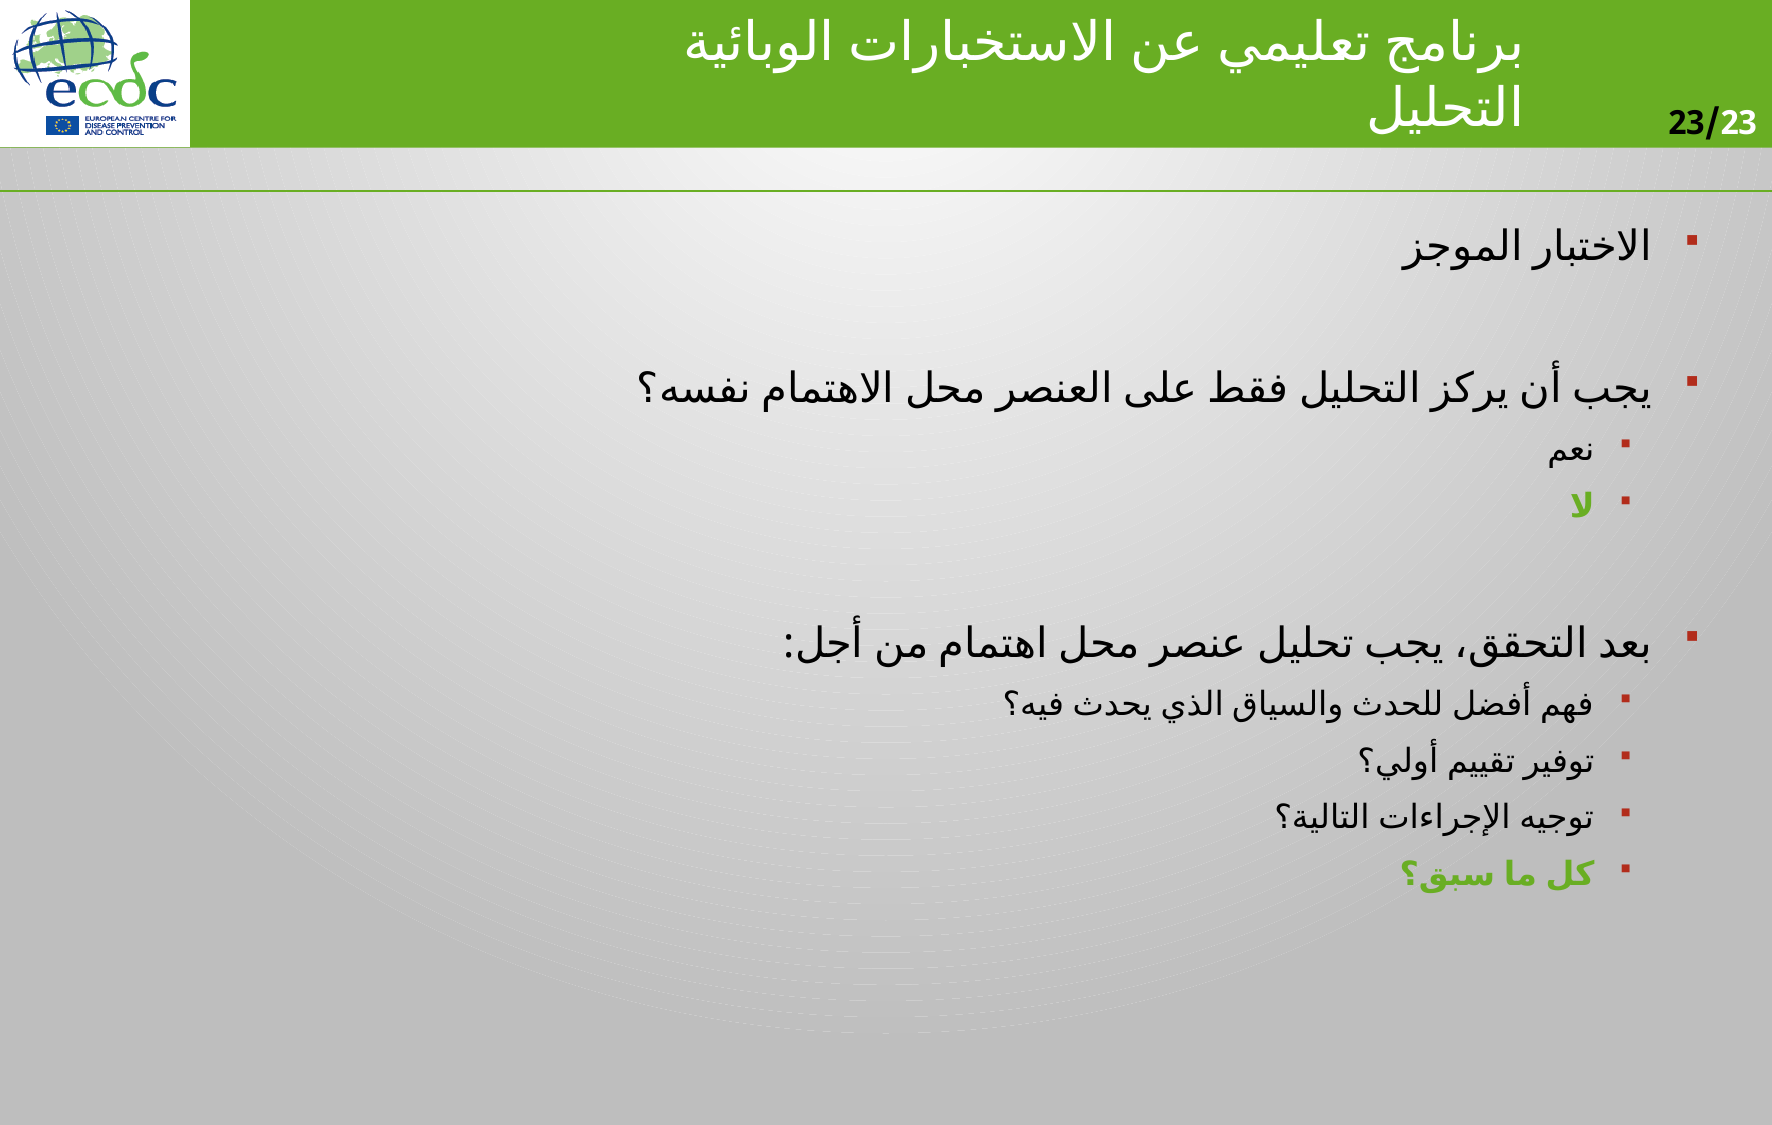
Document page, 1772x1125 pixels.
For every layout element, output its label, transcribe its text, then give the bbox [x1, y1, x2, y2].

picture [0, 0, 190, 147]
list الاختبار الموجز يجب أن يركز التحليل فقط على العنصر محل الاهتمام نفسه؟ نعم لا بعد التحقق، يجب تحليل عنصر محل اهتمام من أجل: فهم أفضل للحدث والسياق الذي يحدث فيه؟ توفير تقييم أولي؟ توجيه الإجراءات التالية؟ كل ما سبق؟ [53, 212, 1714, 973]
